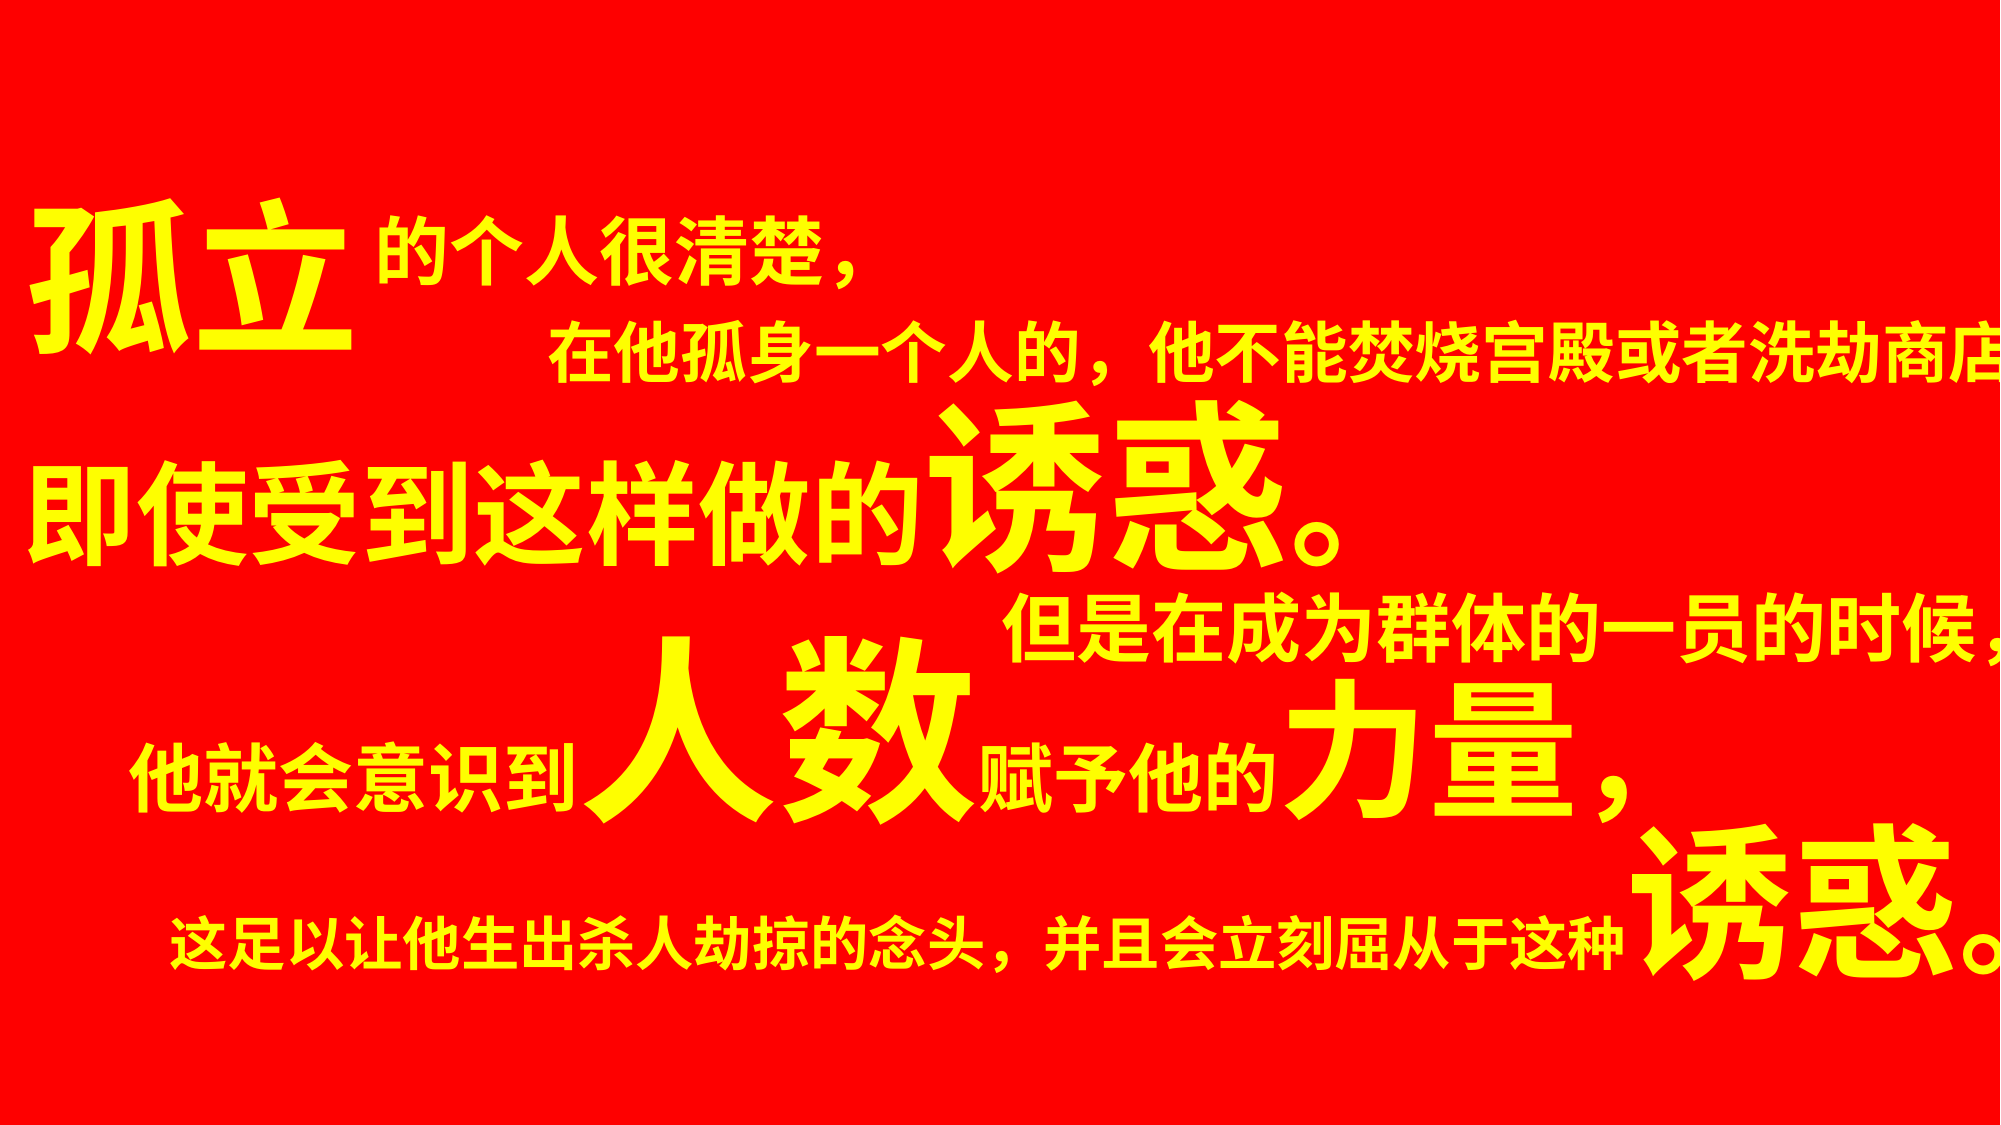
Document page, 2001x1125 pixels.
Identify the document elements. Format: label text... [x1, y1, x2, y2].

text_box 这足以让他生出杀人劫掠的念头，并且会立刻屈从于这种诱惑。 [155, 791, 2000, 1007]
text_box 的个人很清楚， [297, 197, 977, 302]
text_box 即使受到这样做的诱惑。 [0, 365, 1578, 601]
text_box 孤立 [0, 167, 385, 365]
text_box 他就会意识到人数赋予他的力量， [0, 601, 1832, 854]
text_box 在他孤身一个人的，他不能焚烧宫殿或者洗劫商店， [528, 303, 2000, 399]
text_box 但是在成为群体的一员的时候， [986, 573, 2000, 679]
